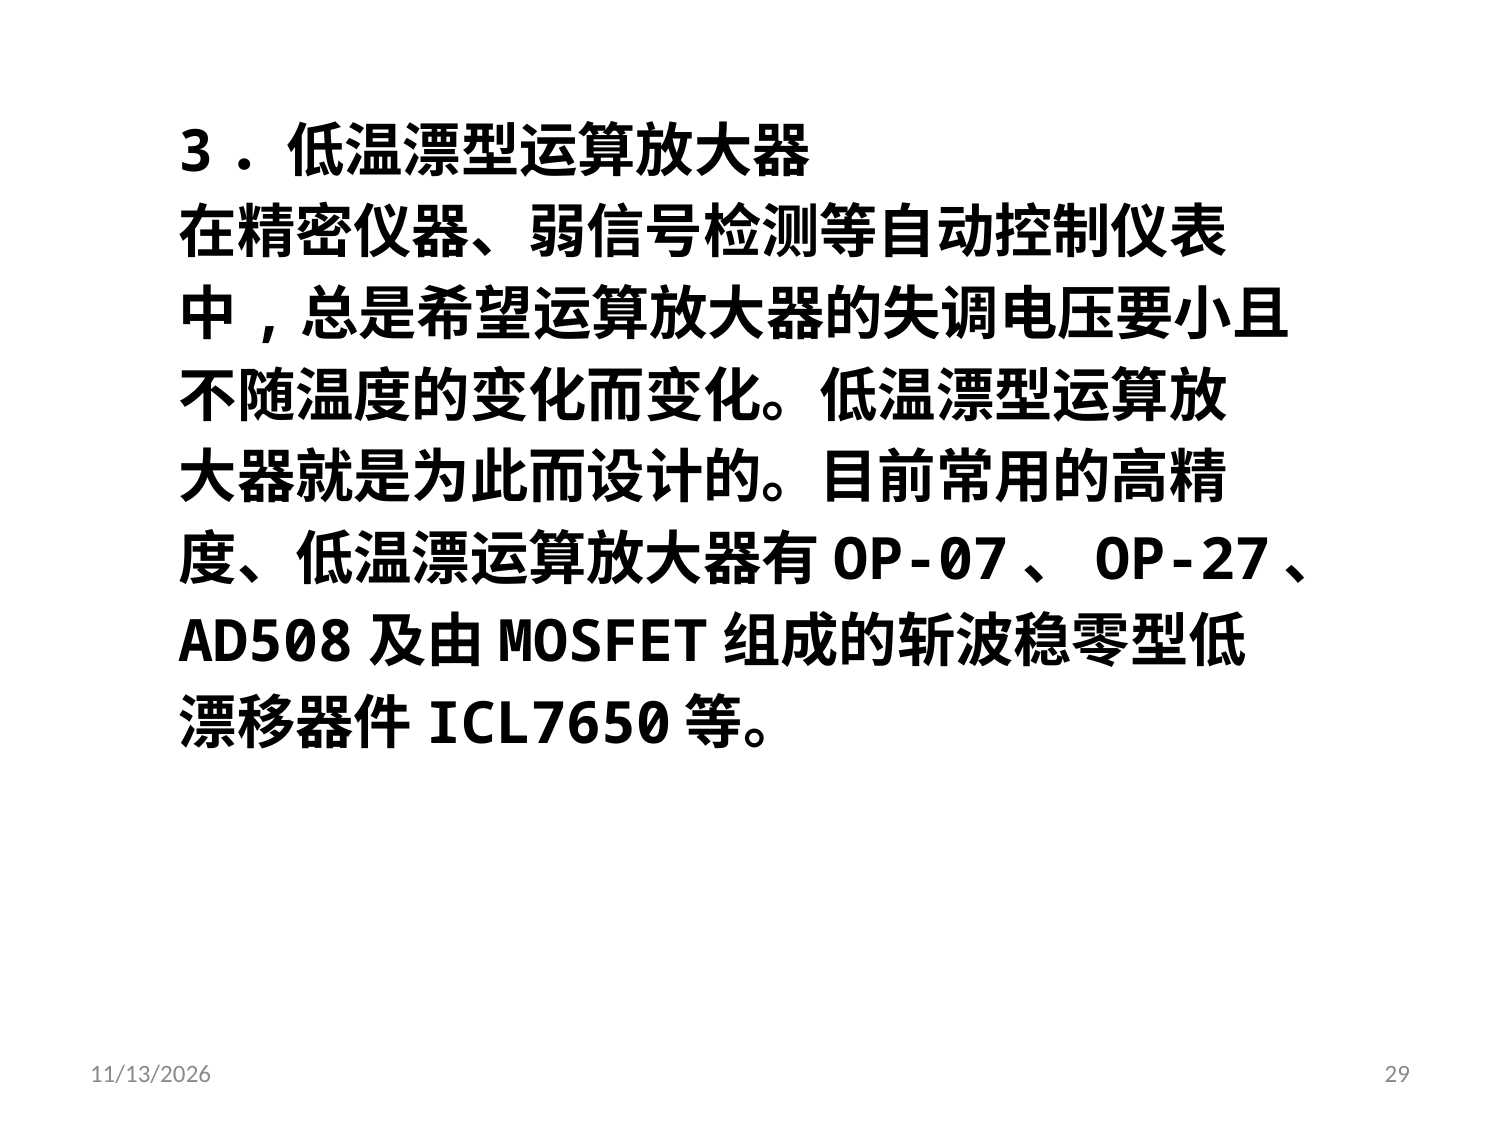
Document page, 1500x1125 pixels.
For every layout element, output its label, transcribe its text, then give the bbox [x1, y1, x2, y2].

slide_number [75, 1042, 425, 1103]
slide_number 29 [1074, 1042, 1425, 1103]
list 3．低温漂型运算放大器 在精密仪器、弱信号检测等自动控制仪表 中,总是希望运算放大器的失调电压要小且 不随温度的变化而变化。低温漂型运算放 大器就是为此而设计的。目前常用的高精 度、低温漂运算放大器有OP-07、OP-27、 AD508及由MOSFET组成的斩波稳零型低 漂移器件ICL7650等。 [163, 105, 1419, 981]
